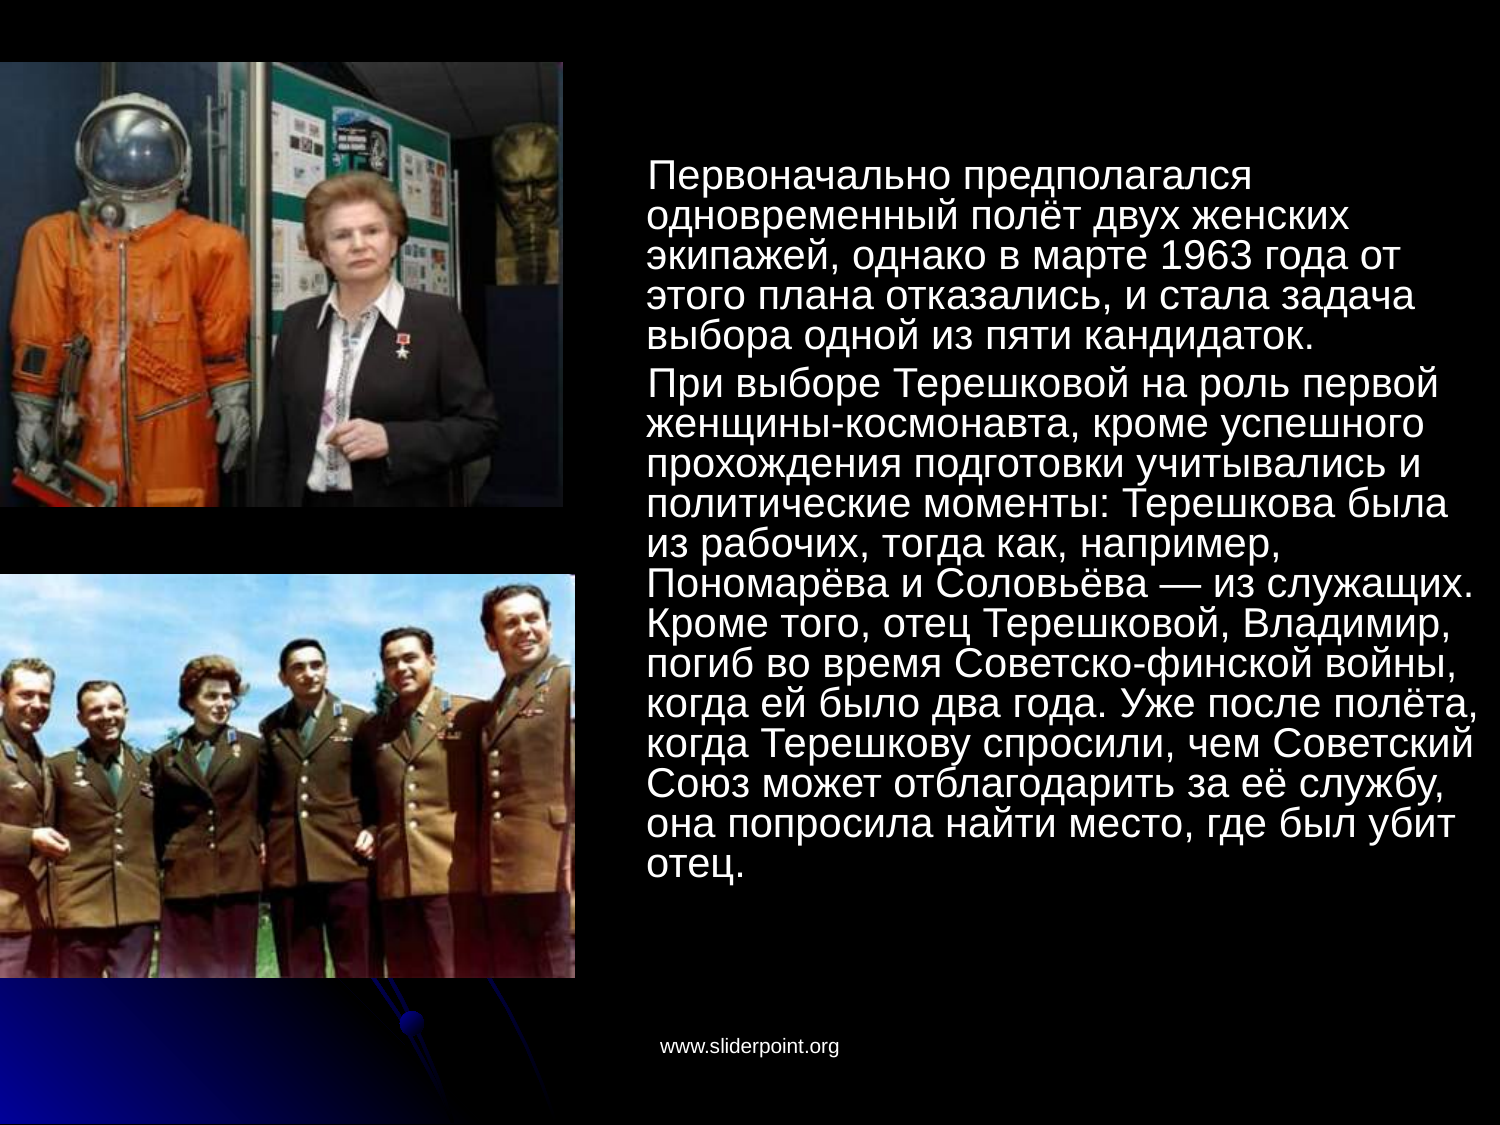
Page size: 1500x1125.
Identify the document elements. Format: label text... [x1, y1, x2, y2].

footer www.sliderpoint.org [512, 1024, 988, 1101]
picture [0, 574, 576, 978]
list Первоначально предполагался одновременный полёт двух женских экипажей, однако в марте 1963 года от этого плана отказались, и стала задача выбора одной из пяти кандидаток. При выборе Терешковой на роль первой женщины-космонавта, кроме успешного прохождения подготовки учитывались и политические моменты: Терешкова была из рабочих, тогда как, например, Пономарёва и Соловьёва — из служащих. Кроме того, отец Терешковой, Владимир, погиб во время Советско-финской войны, когда ей было два года. Уже после полёта, когда Терешкову спросили, чем Советский Союз может отблагодарить за её службу, она попросила найти место, где был убит отец. [574, 149, 1500, 713]
picture [0, 62, 563, 507]
